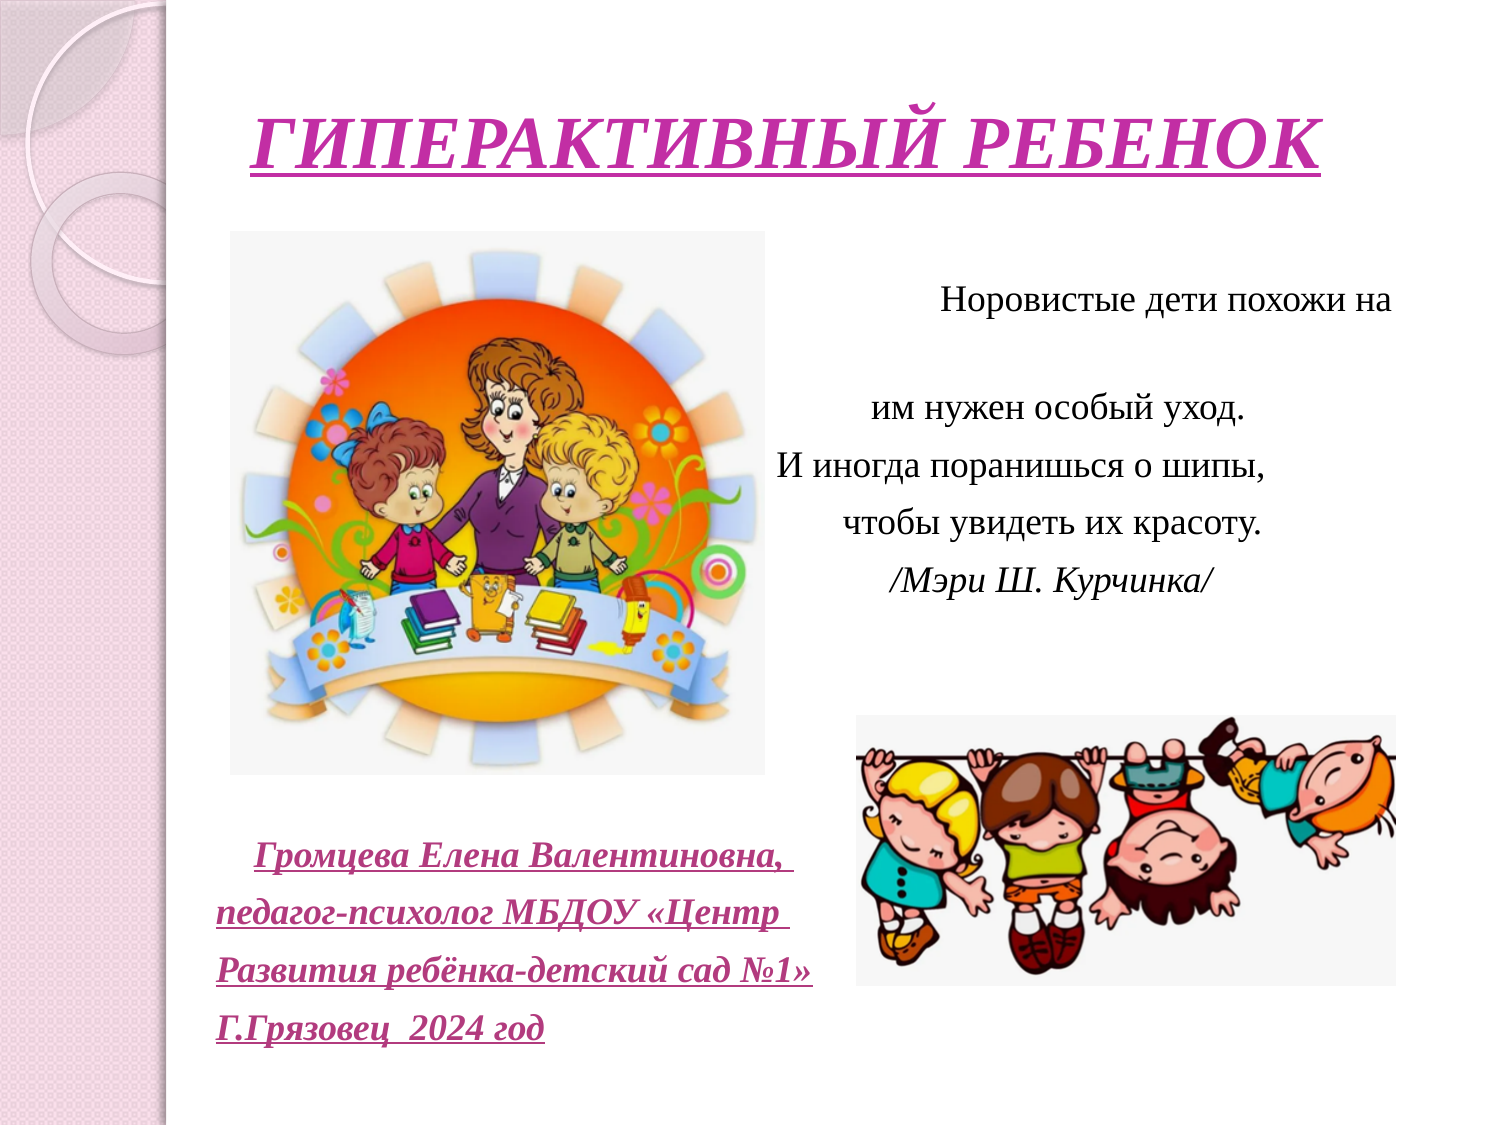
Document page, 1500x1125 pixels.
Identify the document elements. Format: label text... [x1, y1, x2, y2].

picture [229, 231, 766, 776]
list Норовистые дети похожи на розы – им нужен особый уход. И иногда поранишься о шипы, чтобы увидеть их красоту. /Мэри Ш. Курчинка/ Громцева Елена Валентиновна, педагог-психолог МБДОУ «Центр Развития ребёнка-детский сад №1» Г.Грязовец 2024 год [187, 237, 1466, 1025]
picture [855, 715, 1396, 987]
title ГИПЕРАКТИВНЫЙ РЕБЕНОК [235, 45, 1466, 233]
